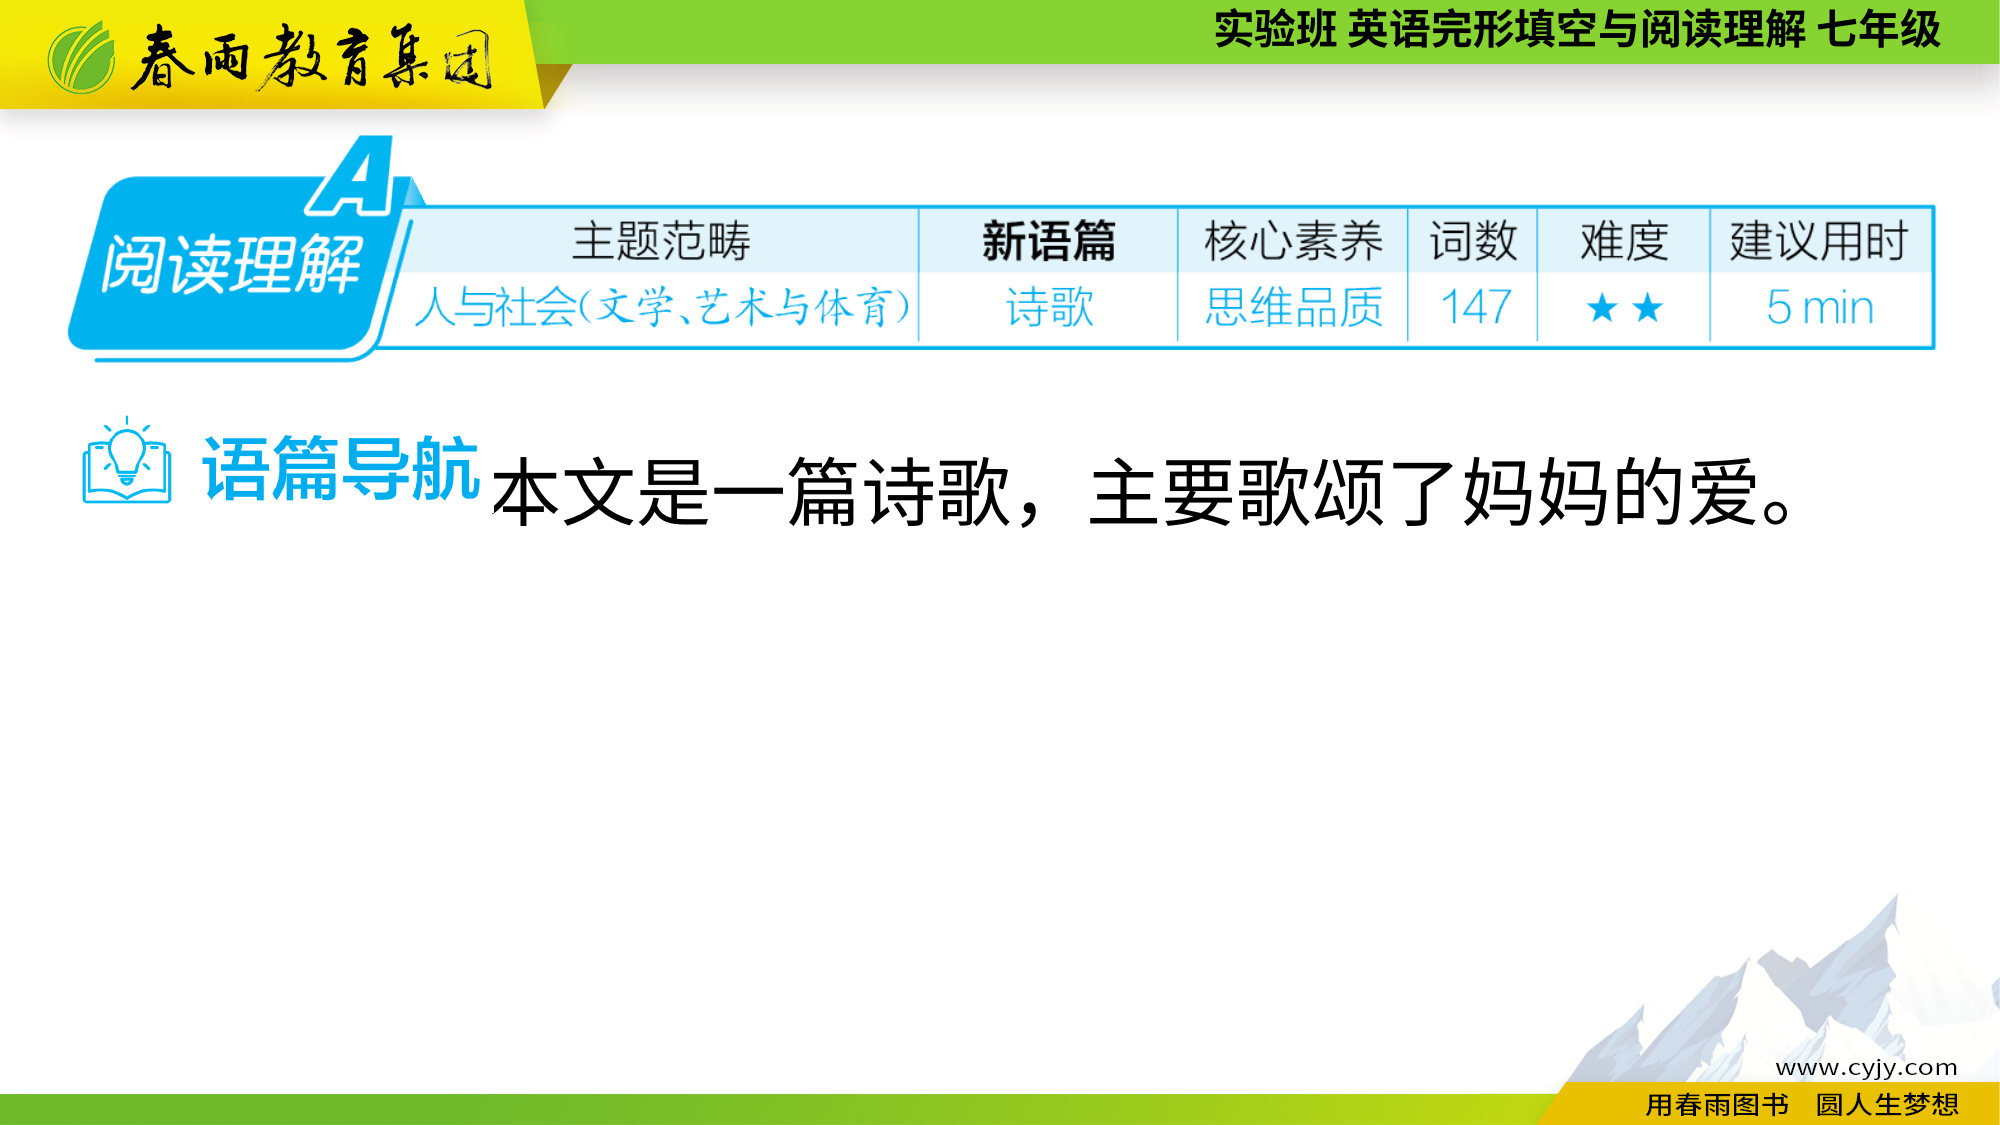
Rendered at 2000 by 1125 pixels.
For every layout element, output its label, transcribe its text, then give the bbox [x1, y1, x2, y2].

picture [0, 0, 2000, 1125]
text_box 本文是一篇诗歌，主要歌颂了妈妈的爱。 [59, 392, 1944, 543]
